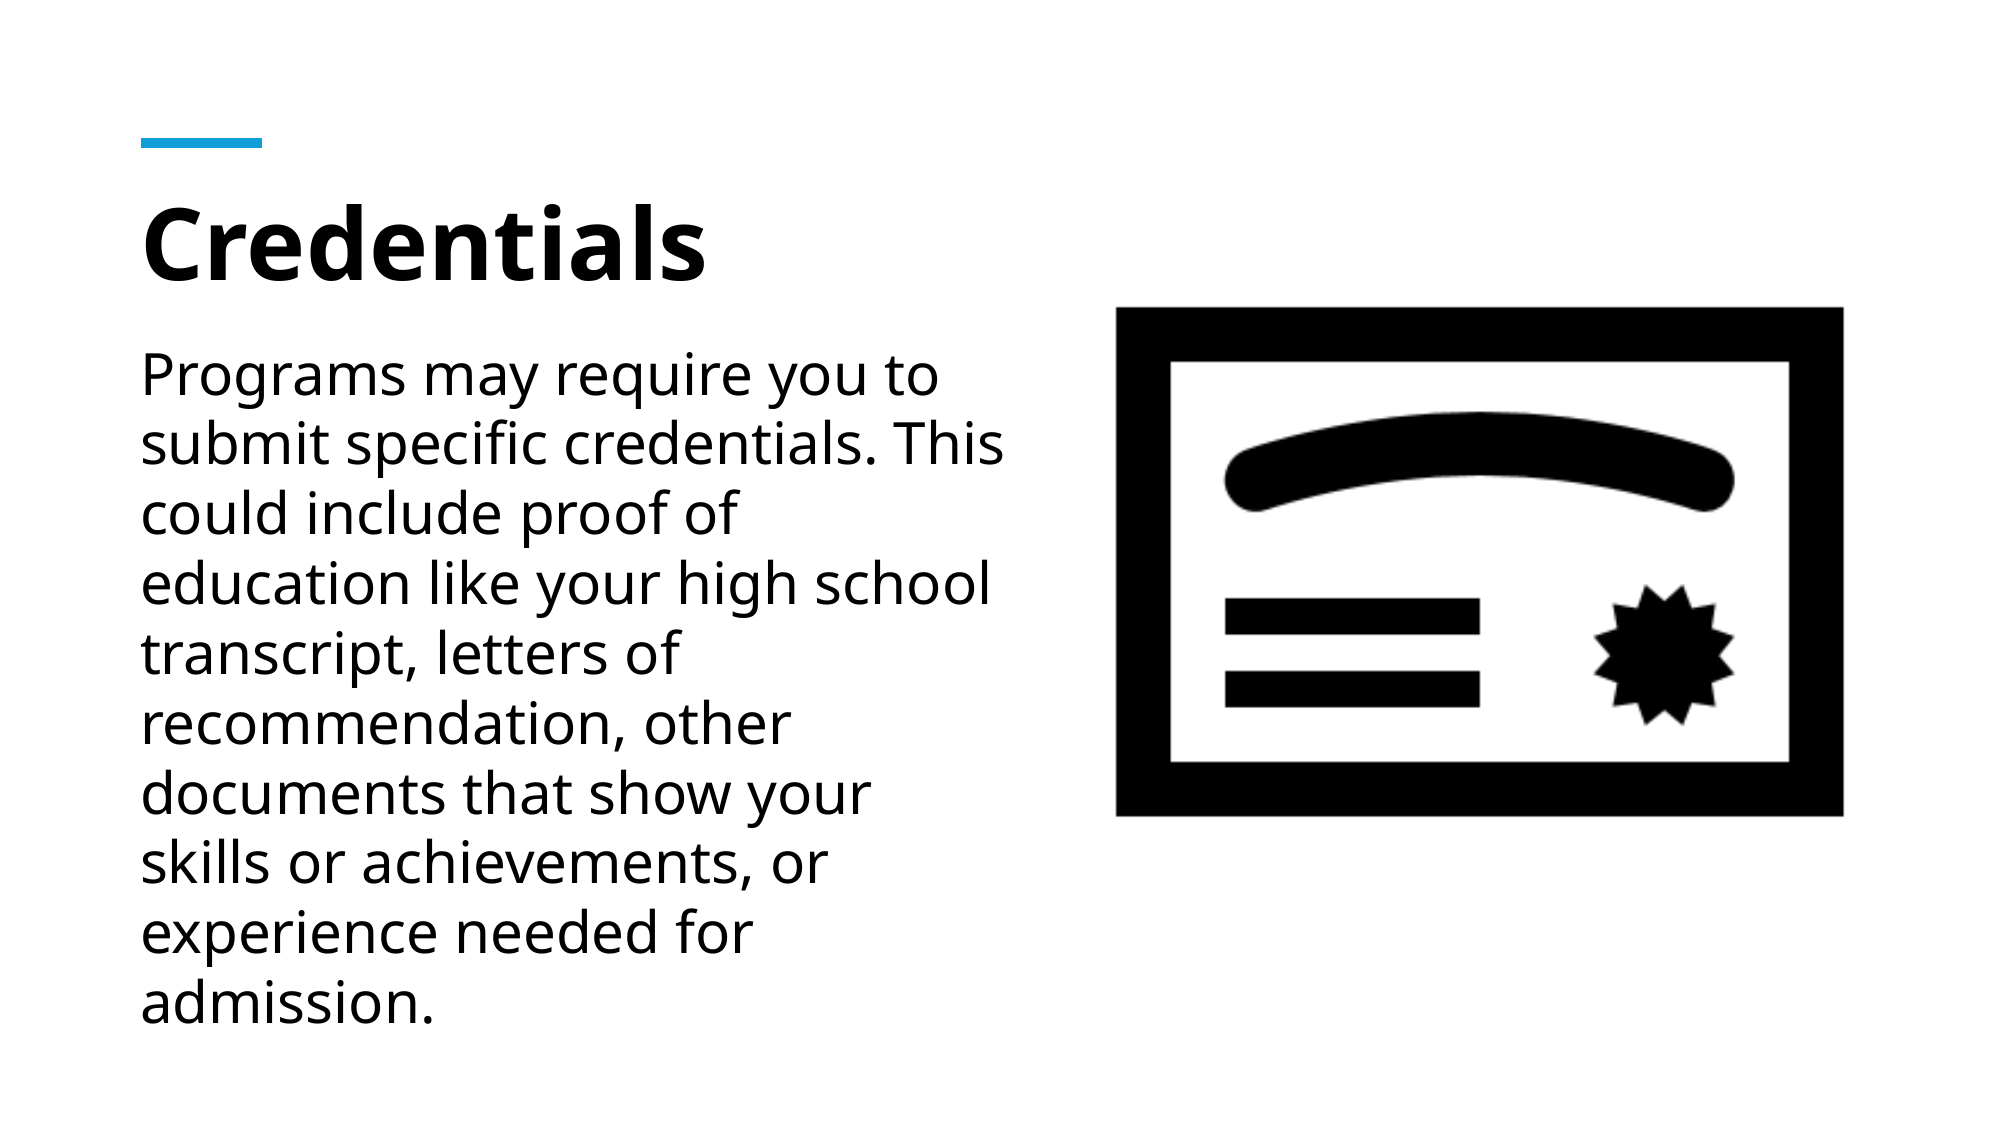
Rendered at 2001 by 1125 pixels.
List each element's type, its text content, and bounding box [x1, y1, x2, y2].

title Credentials [124, 186, 1043, 330]
list Programs may require you to submit specific credentials. This could include proof of education like your high school transcript, letters of recommendation, other documents that show your skills or achievements, or experience needed for admission. [124, 329, 1029, 1091]
picture [1043, 125, 1917, 1000]
